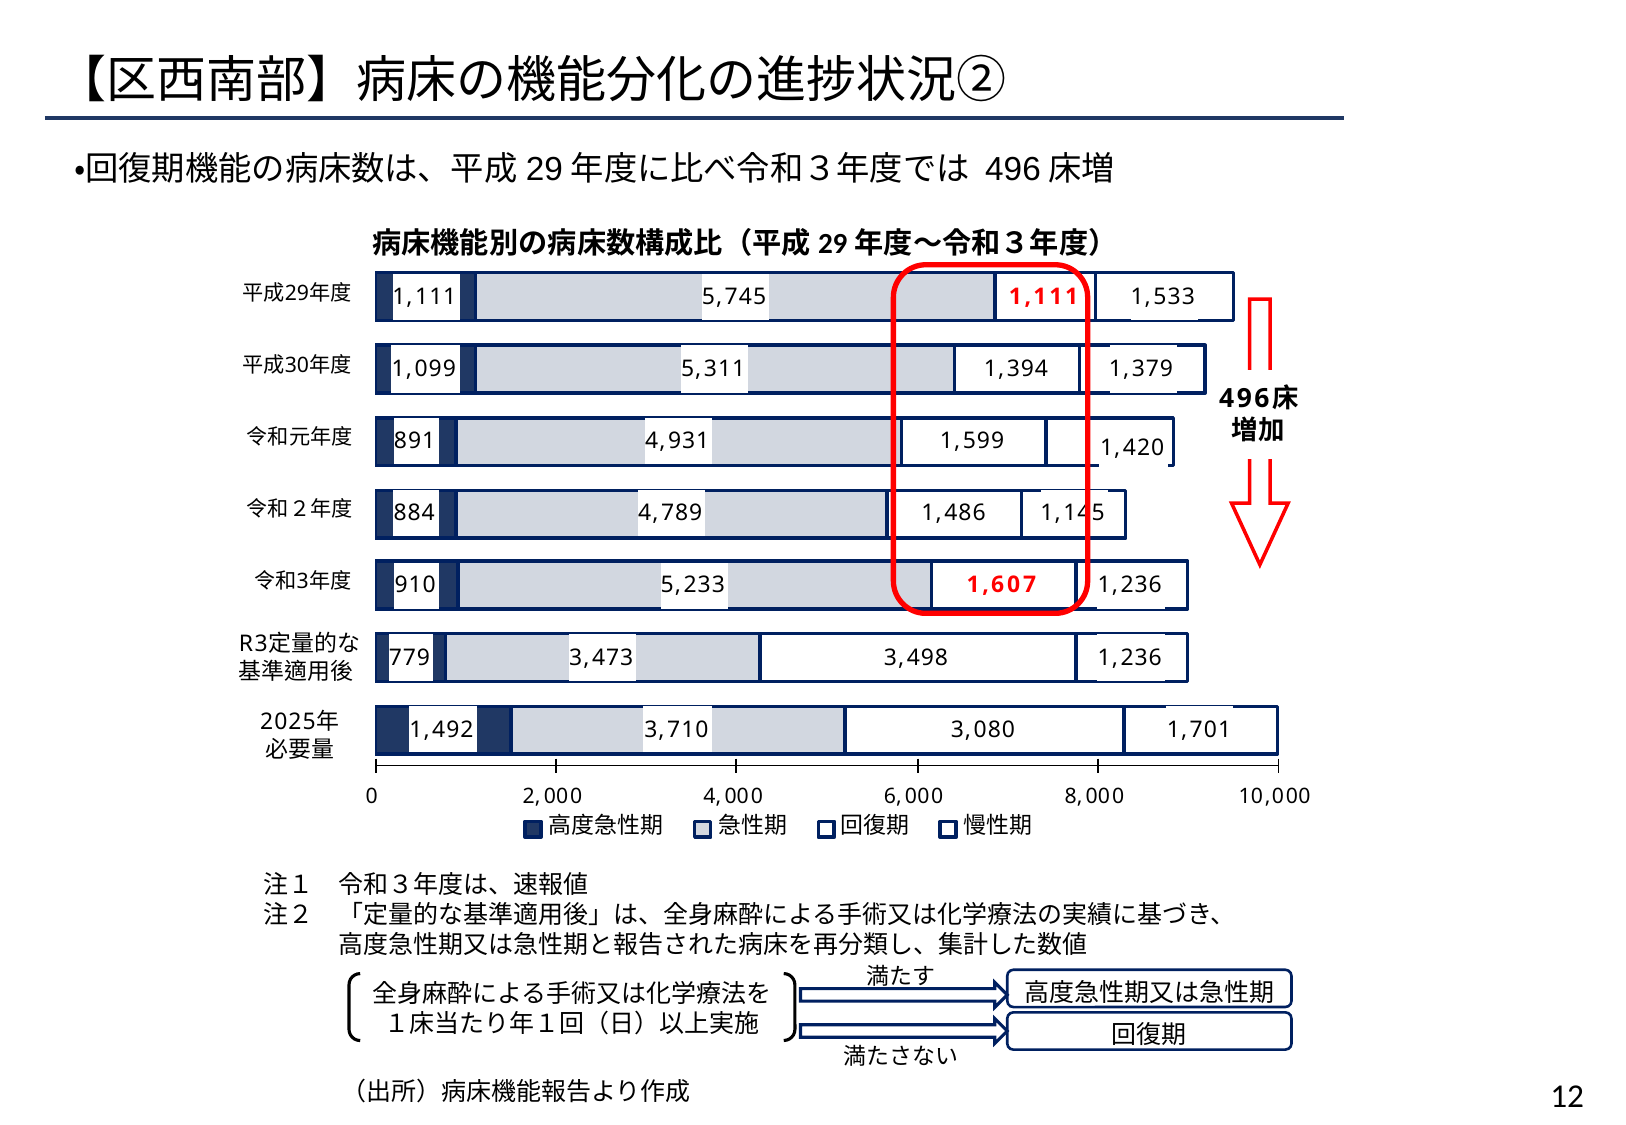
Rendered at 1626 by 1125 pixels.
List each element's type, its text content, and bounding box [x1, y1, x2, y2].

picture [194, 237, 1342, 870]
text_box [800, 955, 1008, 1008]
title 【区西南部】病床の機能分化の進捗状況② [44, 32, 1344, 117]
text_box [800, 1018, 1008, 1076]
text_box 高度急性期又は急性期 [1008, 968, 1293, 1009]
text_box （出所）病床機能報告より作成 [326, 1068, 843, 1113]
text_box ・回復期機能の病床数は、平成29年度に比べ令和３年度では 496床増 [74, 125, 1625, 194]
text_box 注１ 令和３年度は、速報値 注２ 「定量的な基準適用後」は、全身麻酔による手術又は化学療法の実績に基づき、 高度急性期又は急性期と報告された病床を再分類し、集計した数値 [248, 870, 1342, 966]
text_box 全身麻酔による手術又は化学療法を １床当たり年１回（日）以上実施 [348, 973, 796, 1042]
text_box 回復期 [1006, 1011, 1293, 1051]
slide_number 11 [1233, 1064, 1599, 1125]
text_box 病床機能別の病床数構成比（平成29年度～令和３年度） [357, 216, 1150, 237]
